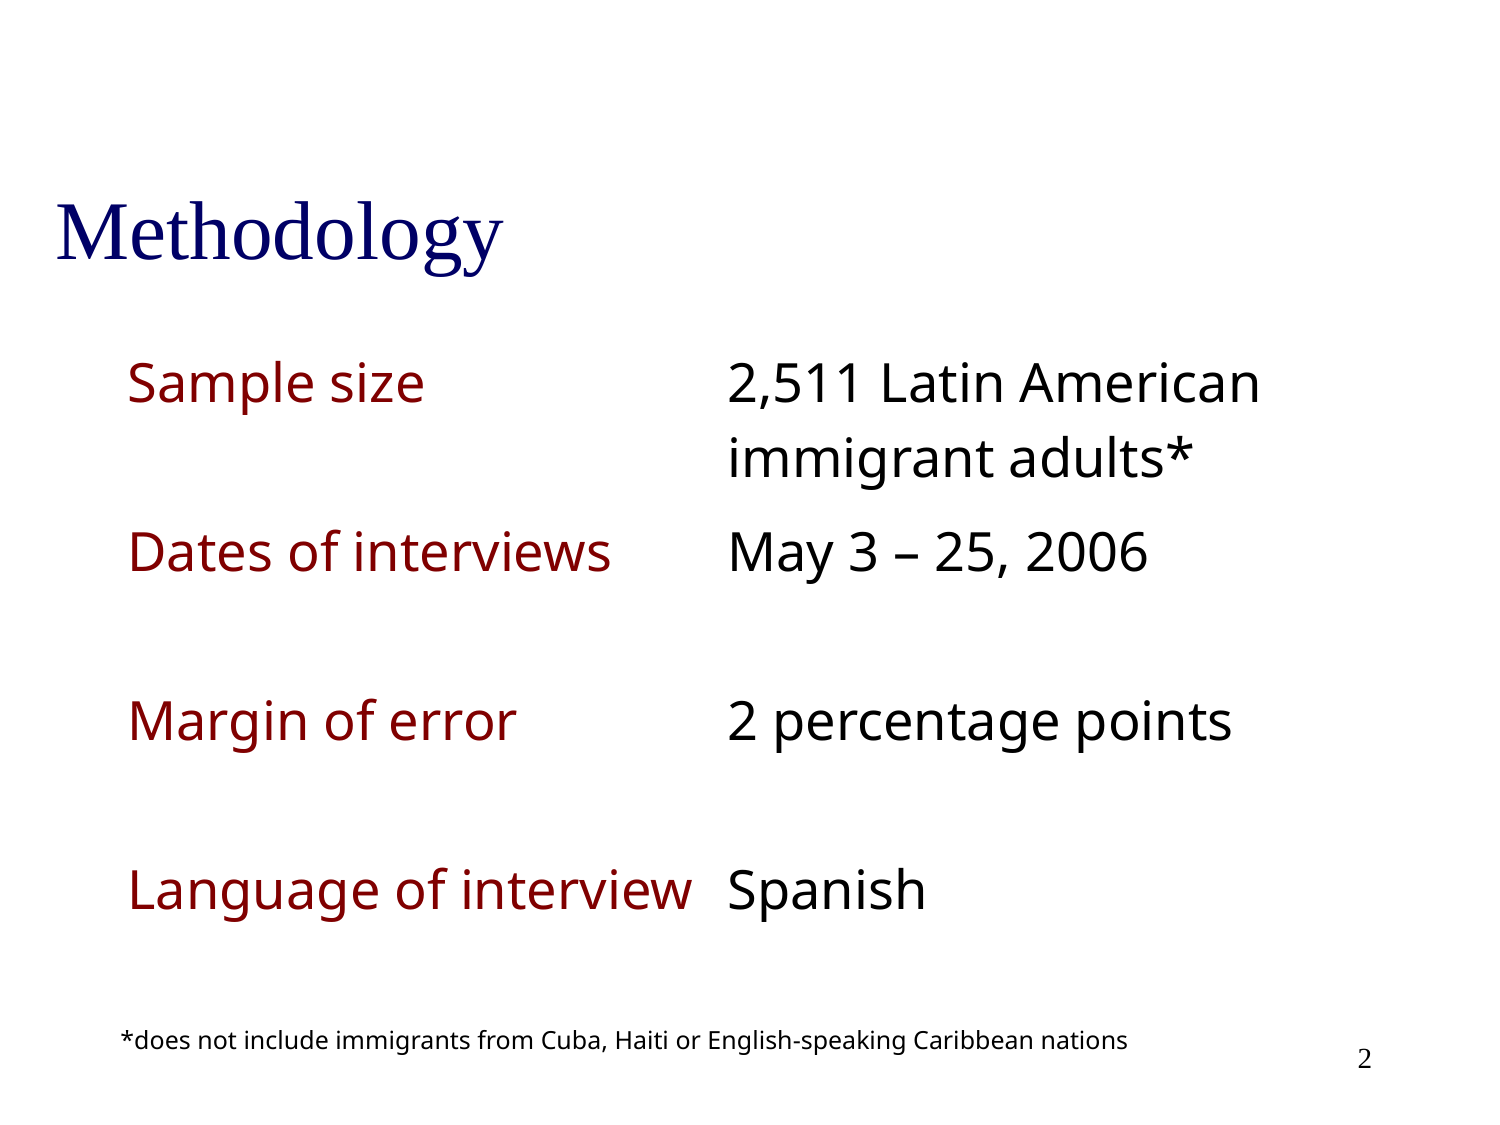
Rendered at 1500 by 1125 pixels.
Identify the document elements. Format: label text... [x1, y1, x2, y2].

table_cell May 3 – 25, 2006 [713, 506, 1388, 675]
table_cell Dates of interviews [113, 506, 713, 675]
table_cell Spanish [713, 844, 1388, 1012]
table_cell Margin of error [113, 675, 713, 844]
table_header 2,511 Latin American immigrant adults* [713, 338, 1388, 506]
title Methodology [40, 152, 1316, 301]
table_cell Language of interview [113, 844, 713, 1012]
table_header Sample size [113, 338, 713, 506]
table_cell 2 percentage points [713, 675, 1388, 844]
slide_number 2 [1074, 1032, 1388, 1108]
text_box *does not include immigrants from Cuba, Haiti or English-speaking Caribbean nations [105, 1017, 1145, 1063]
